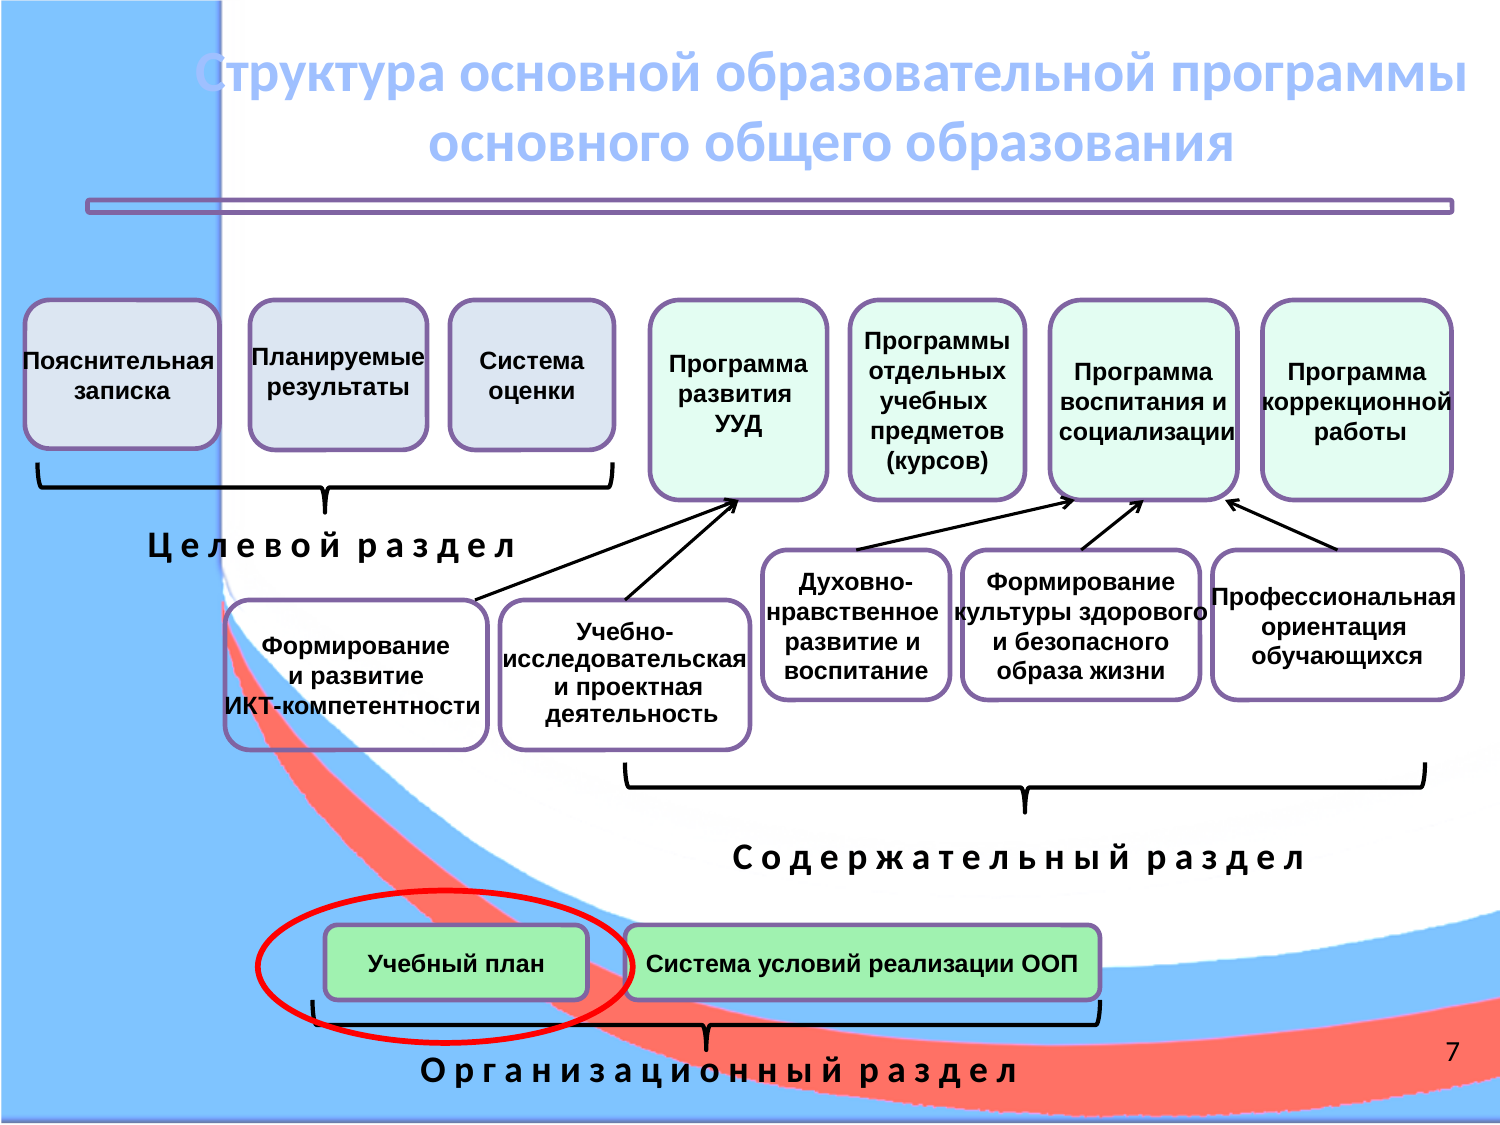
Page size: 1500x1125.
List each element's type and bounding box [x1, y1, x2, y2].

text_box [1256, 468, 1307, 582]
picture [0, 0, 1500, 1125]
text_box [631, 492, 732, 607]
text_box [940, 415, 991, 635]
text_box [1087, 493, 1138, 557]
text_box [474, 499, 626, 601]
